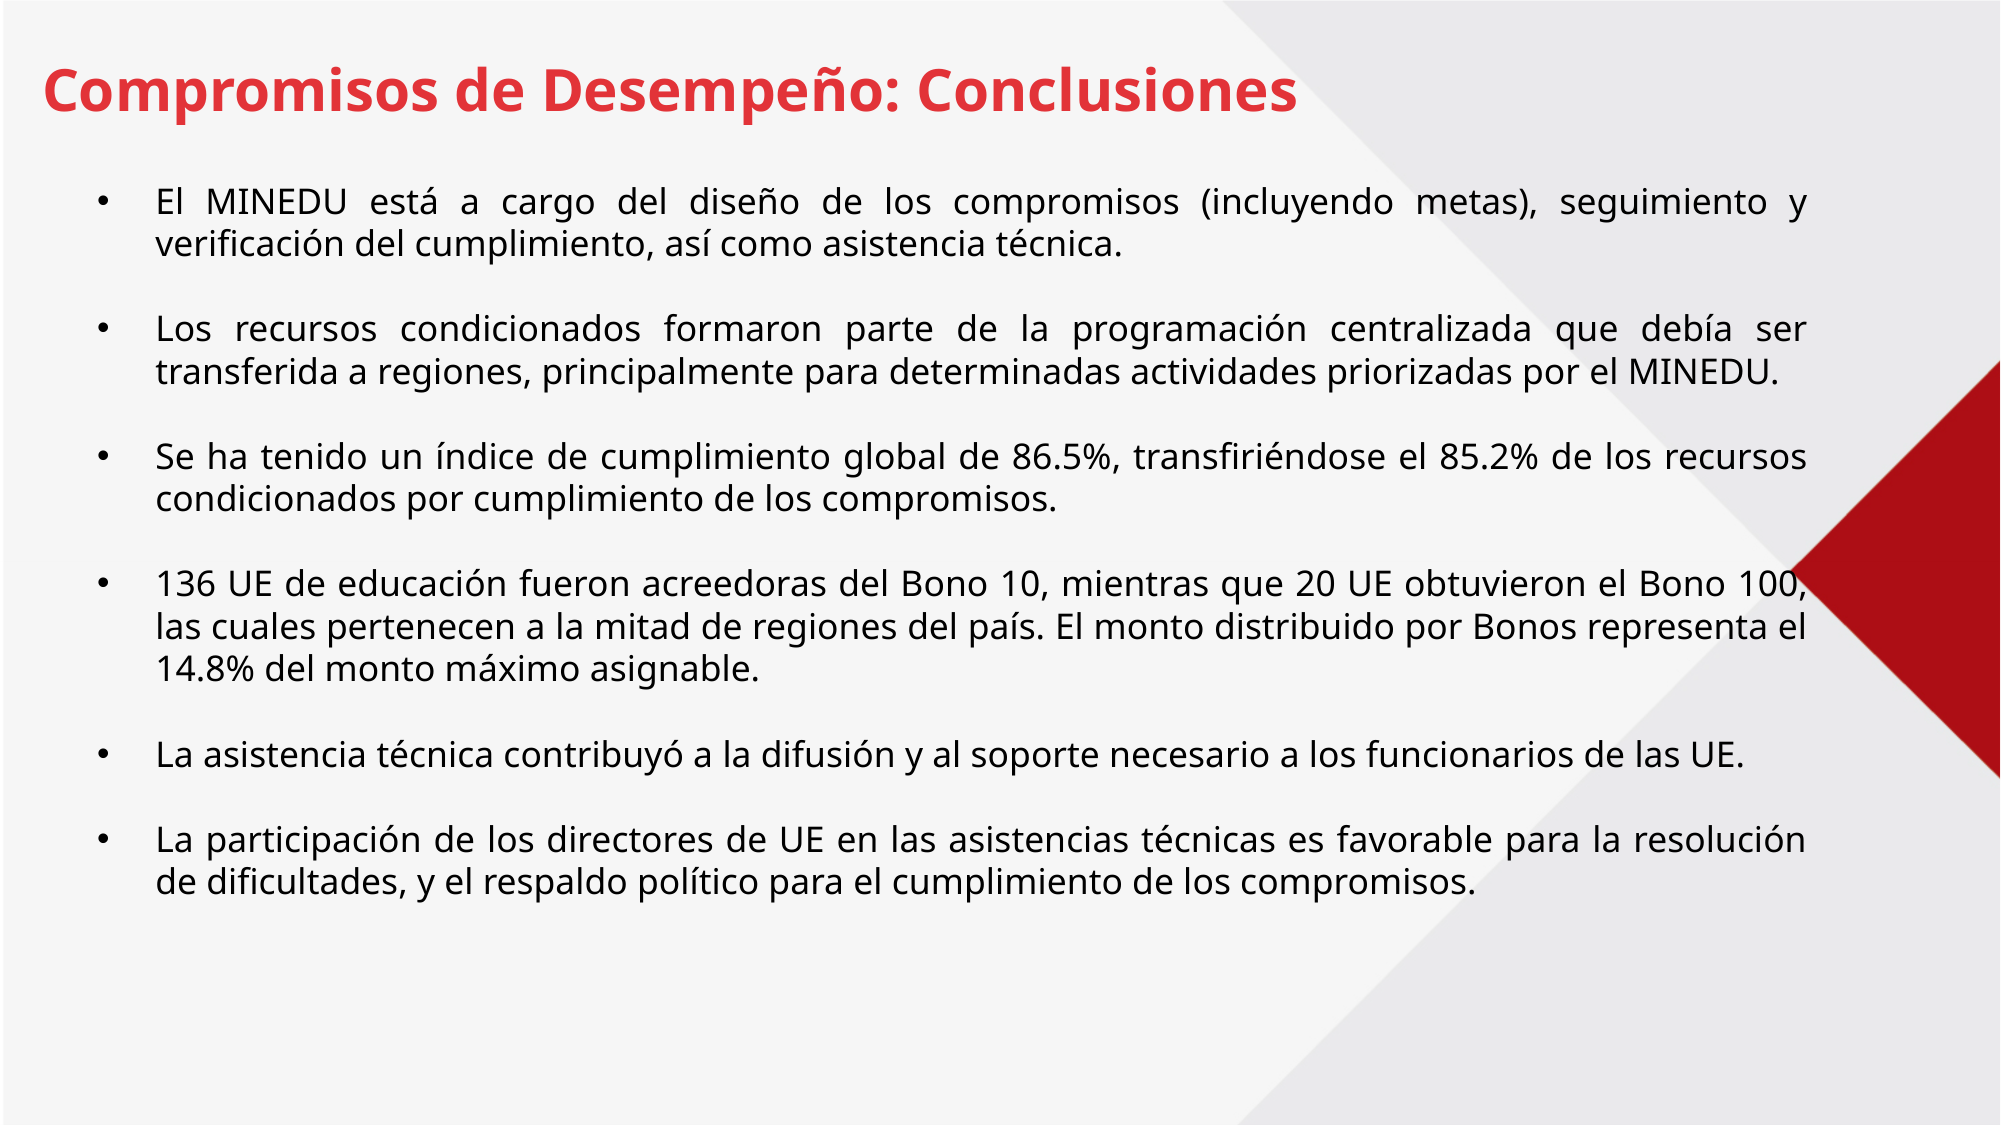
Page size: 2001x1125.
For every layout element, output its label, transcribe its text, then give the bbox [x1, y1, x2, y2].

text_box El MINEDU está a cargo del diseño de los compromisos (incluyendo metas), seguimiento y verificación del cumplimiento, así como asistencia técnica. Los recursos condicionados formaron parte de la programación centralizada que debía ser transferida a regiones, principalmente para determinadas actividades priorizadas por el MINEDU. Se ha tenido un índice de cumplimiento global de 86.5%, transfiriéndose el 85.2% de los recursos condicionados por cumplimiento de los compromisos. 136 UE de educación fueron acreedoras del Bono 10, mientras que 20 UE obtuvieron el Bono 100, las cuales pertenecen a la mitad de regiones del país. El monto distribuido por Bonos representa el 14.8% del monto máximo asignable. La asistencia técnica contribuyó a la difusión y al soporte necesario a los funcionarios de las UE. La participación de los directores de UE en las asistencias técnicas es favorable para la resolución de dificultades, y el respaldo político para el cumplimiento de los compromisos. [38, 171, 1824, 995]
text_box Compromisos de Desempeño: Conclusiones [27, 36, 1990, 140]
picture [0, 0, 2001, 1125]
